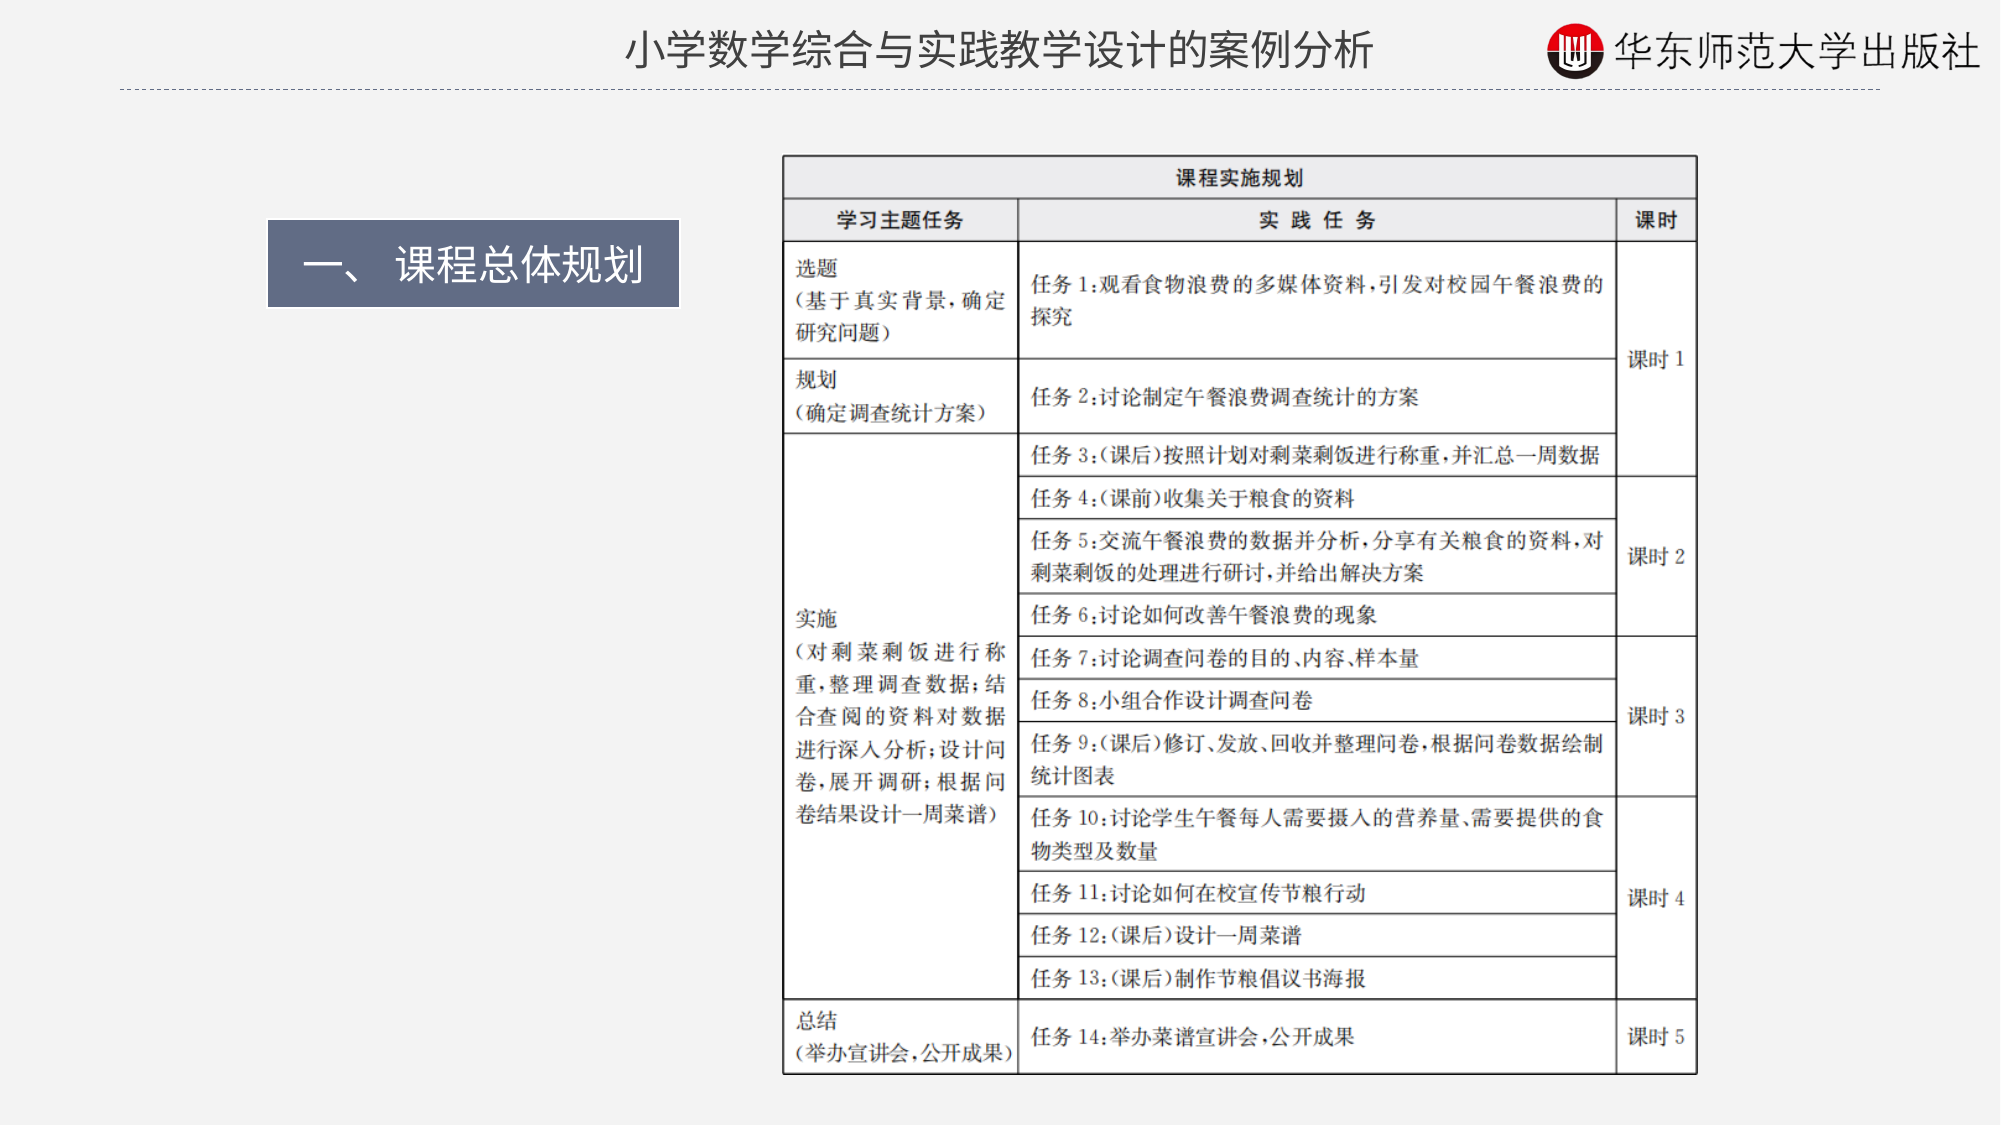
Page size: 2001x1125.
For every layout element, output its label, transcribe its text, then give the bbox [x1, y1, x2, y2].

text_box 一、 课程总体规划 [266, 218, 681, 309]
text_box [1536, 13, 1989, 83]
picture [782, 153, 1698, 1076]
text_box 小学数学综合与实践教学设计的案例分析 [619, 23, 1381, 74]
